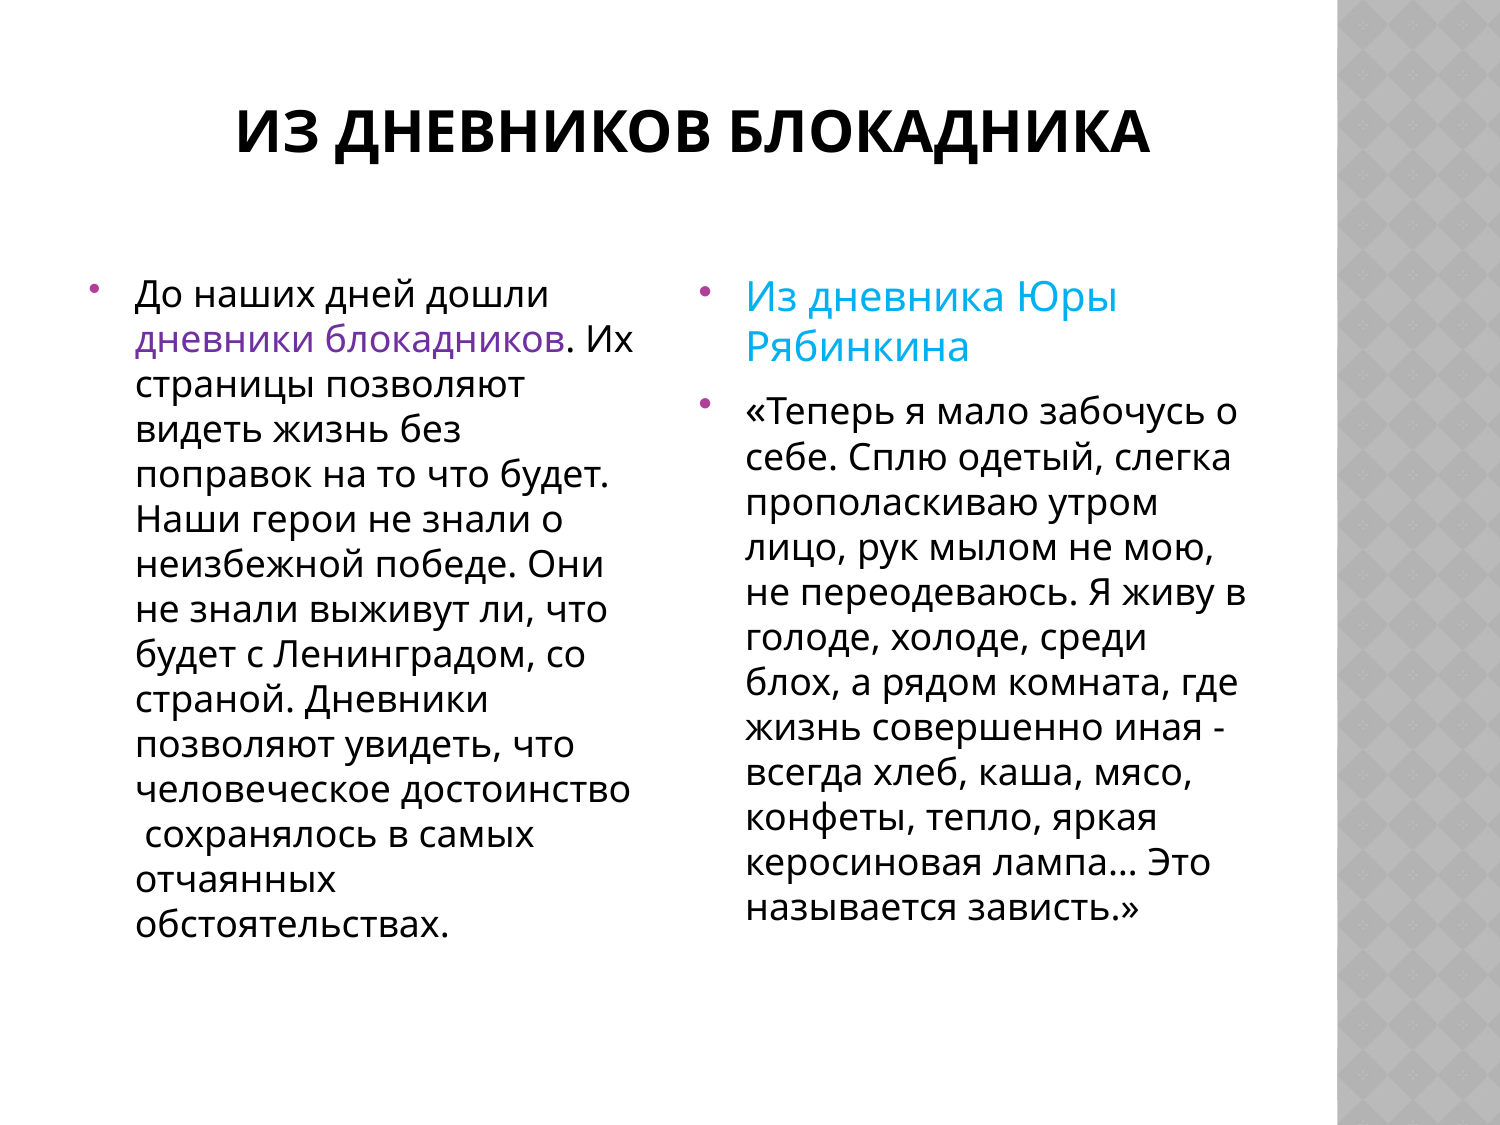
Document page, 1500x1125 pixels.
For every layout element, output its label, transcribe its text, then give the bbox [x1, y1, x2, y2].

list Из дневника Юры Рябинкина «Теперь я мало забочусь о себе. Сплю одетый, слегка прополаскиваю утром лицо, рук мылом не мою, не переодеваюсь. Я живу в голоде, холоде, среди блох, а рядом комната, где жизнь совершенно иная - всегда хлеб, каша, мясо, конфеты, тепло, яркая керосиновая лампа… Это называется зависть.» [685, 262, 1263, 1005]
list До наших дней дошли дневники блокадников. Их страницы позволяют видеть жизнь без поправок на то что будет. Наши герои не знали о неизбежной победе. Они не знали выживут ли, что будет с Ленинградом, со страной. Дневники позволяют увидеть, что человеческое достоинство сохранялось в самых отчаянных обстоятельствах. [75, 262, 653, 1005]
title Из дневников блокадника [75, 52, 1263, 164]
